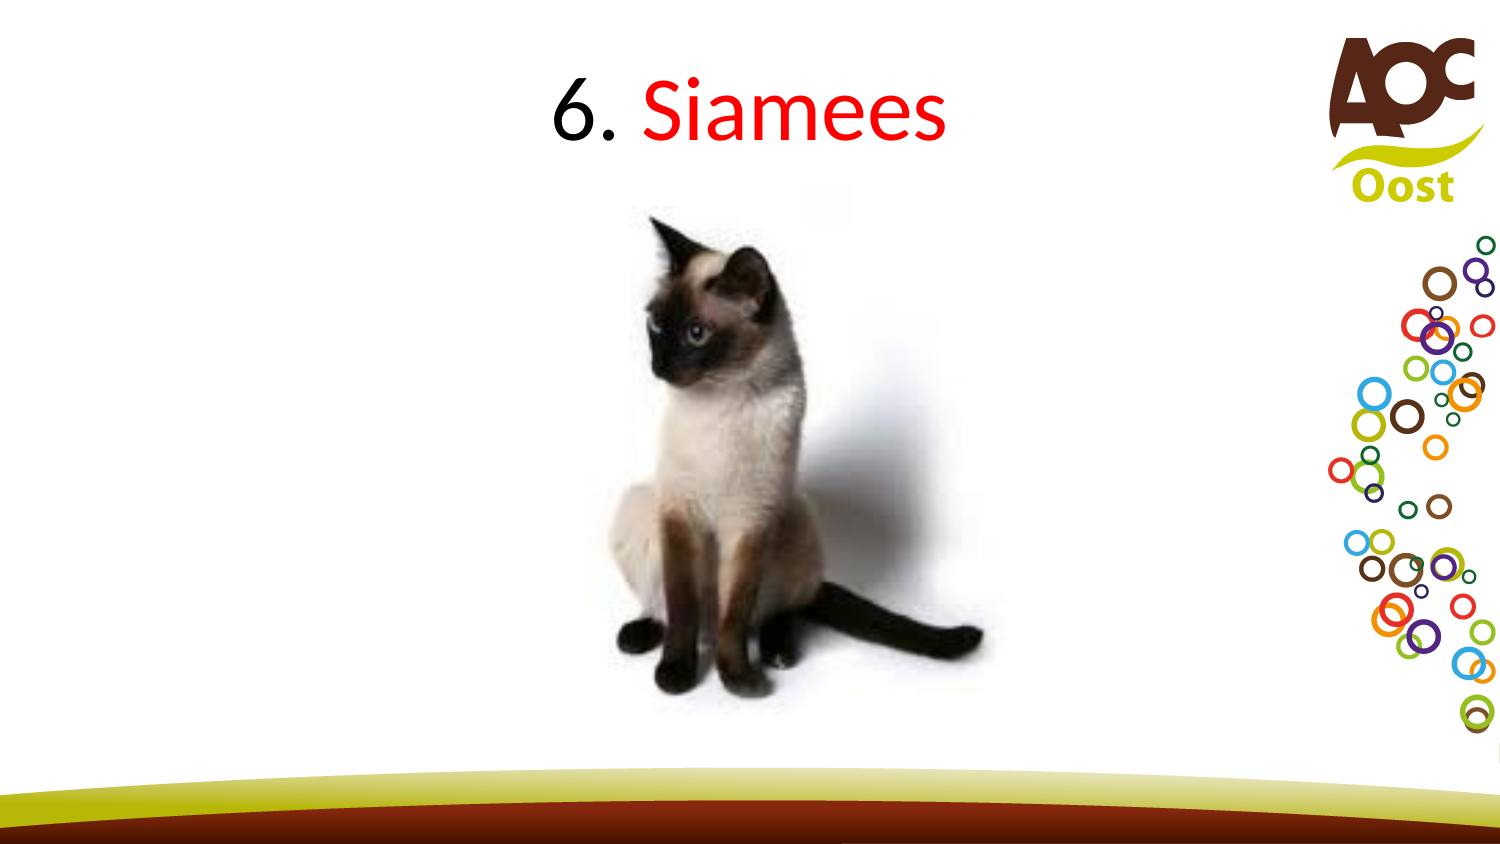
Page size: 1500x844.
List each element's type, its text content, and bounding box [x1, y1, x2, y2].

picture [0, 0, 1500, 844]
title 6. Siamees [75, 33, 1425, 175]
